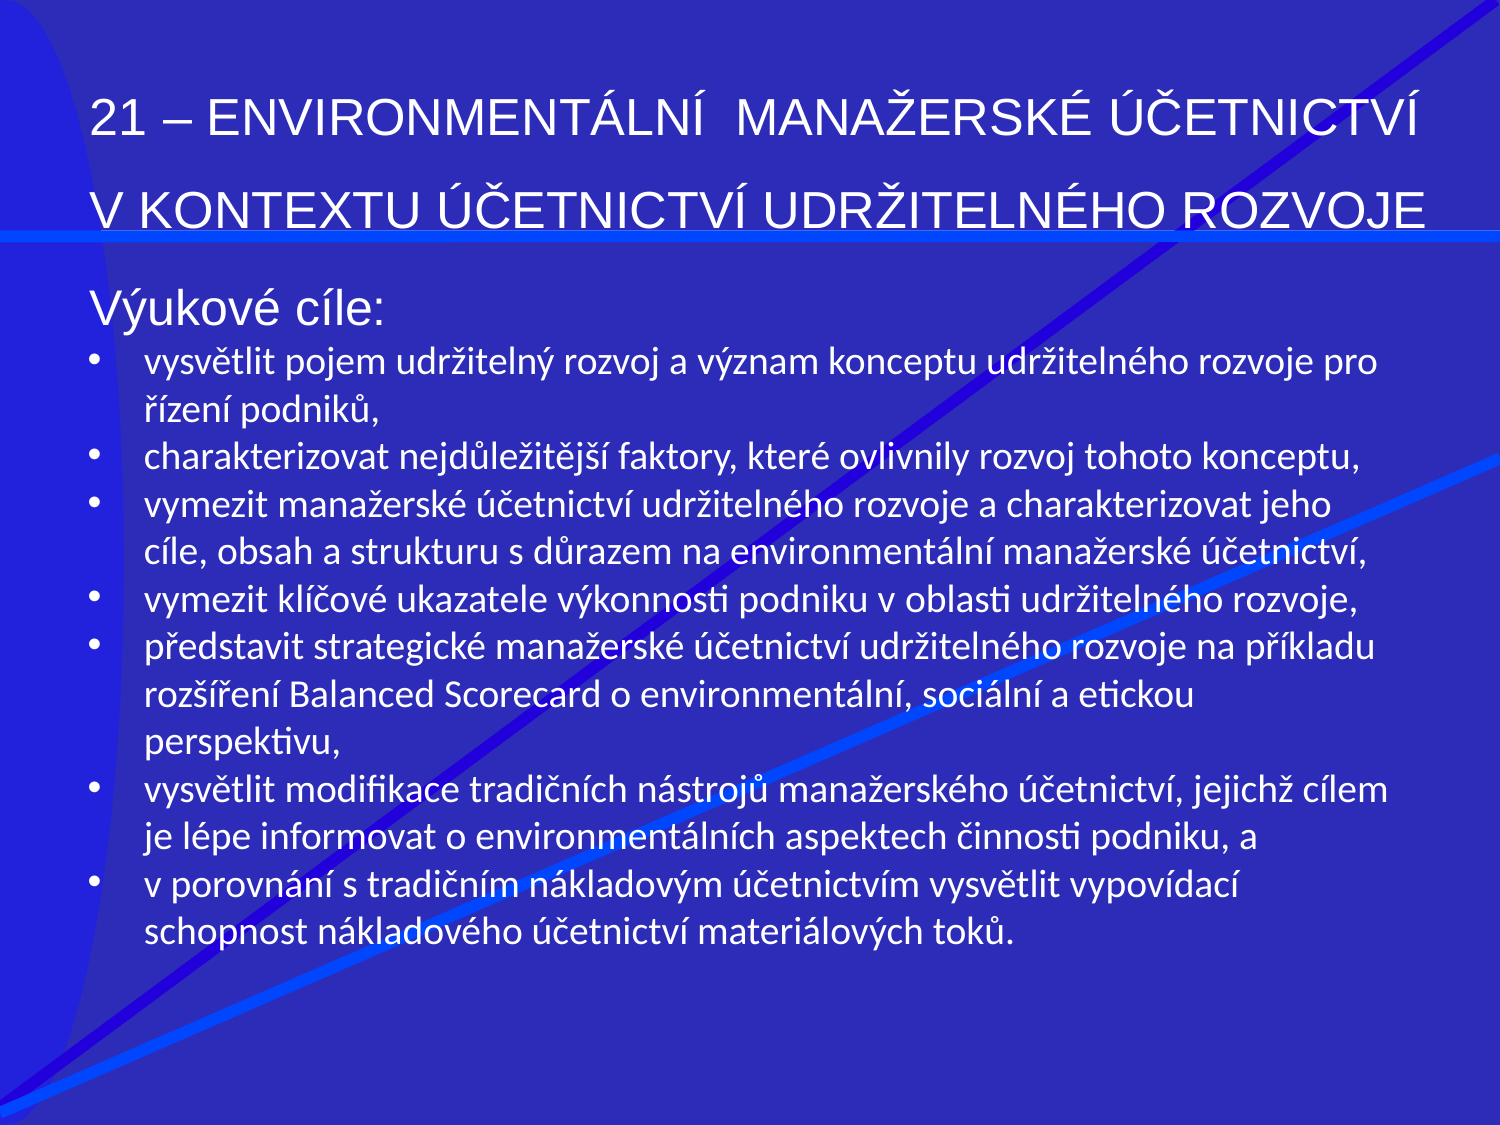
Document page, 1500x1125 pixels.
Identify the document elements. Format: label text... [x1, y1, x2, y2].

title 21 – ENVIRONMENTÁLNÍ MANAŽERSKÉ ÚČETNICTVÍ V KONTEXTU ÚČETNICTVÍ UDRŽITELNÉHO ROZVOJE [72, 43, 1450, 242]
text_box Výukové cíle: vysvětlit pojem udržitelný rozvoj a význam konceptu udržitelného rozvoje pro řízení podniků, charakterizovat nejdůležitější faktory, které ovlivnily rozvoj tohoto konceptu, vymezit manažerské účetnictví udržitelného rozvoje a charakterizovat jeho cíle, obsah a strukturu s důrazem na environmentální manažerské účetnictví, vymezit klíčové ukazatele výkonnosti podniku v oblasti udržitelného rozvoje, představit strategické manažerské účetnictví udržitelného rozvoje na příkladu rozšíření Balanced Scorecard o environmentální, sociální a etickou perspektivu, vysvětlit modifikace tradičních nástrojů manažerského účetnictví, jejichž cílem je lépe informovat o environmentálních aspektech činnosti podniku, a v porovnání s tradičním nákladovým účetnictvím vysvětlit vypovídací schopnost nákladového účetnictví materiálových toků. [87, 275, 1392, 953]
